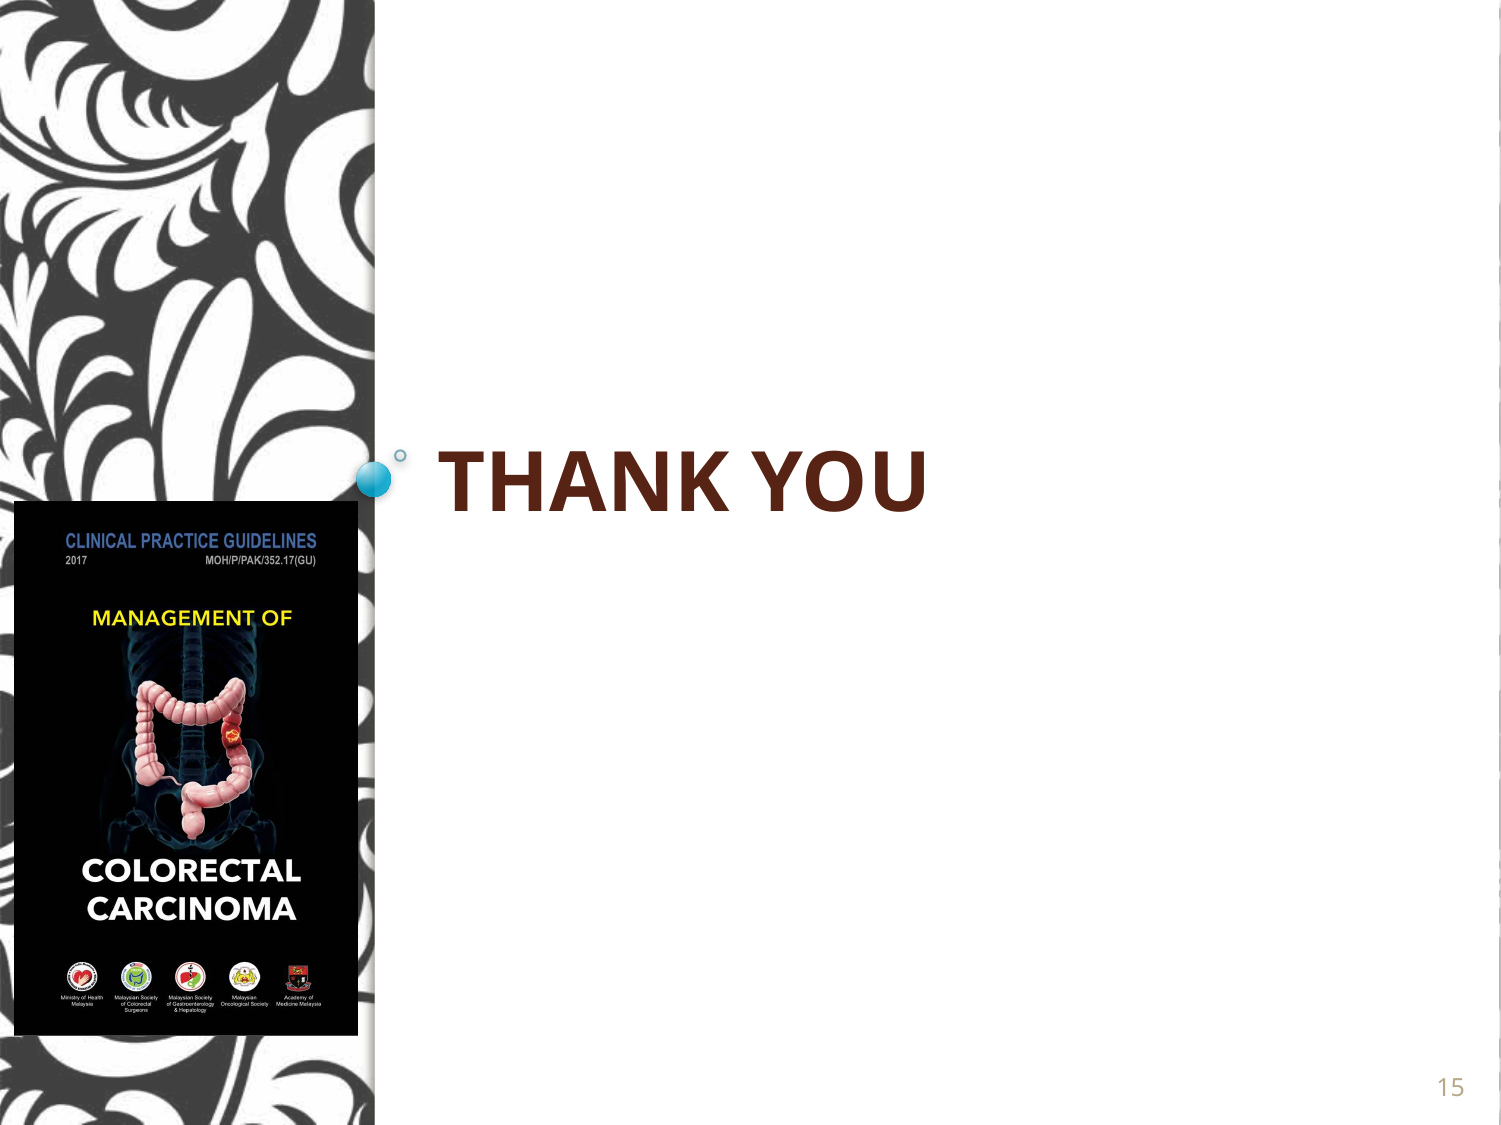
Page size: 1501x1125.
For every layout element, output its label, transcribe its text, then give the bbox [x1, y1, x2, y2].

title Thank You [423, 426, 1474, 802]
slide_number 15 [1413, 1034, 1489, 1113]
picture [14, 501, 358, 1036]
